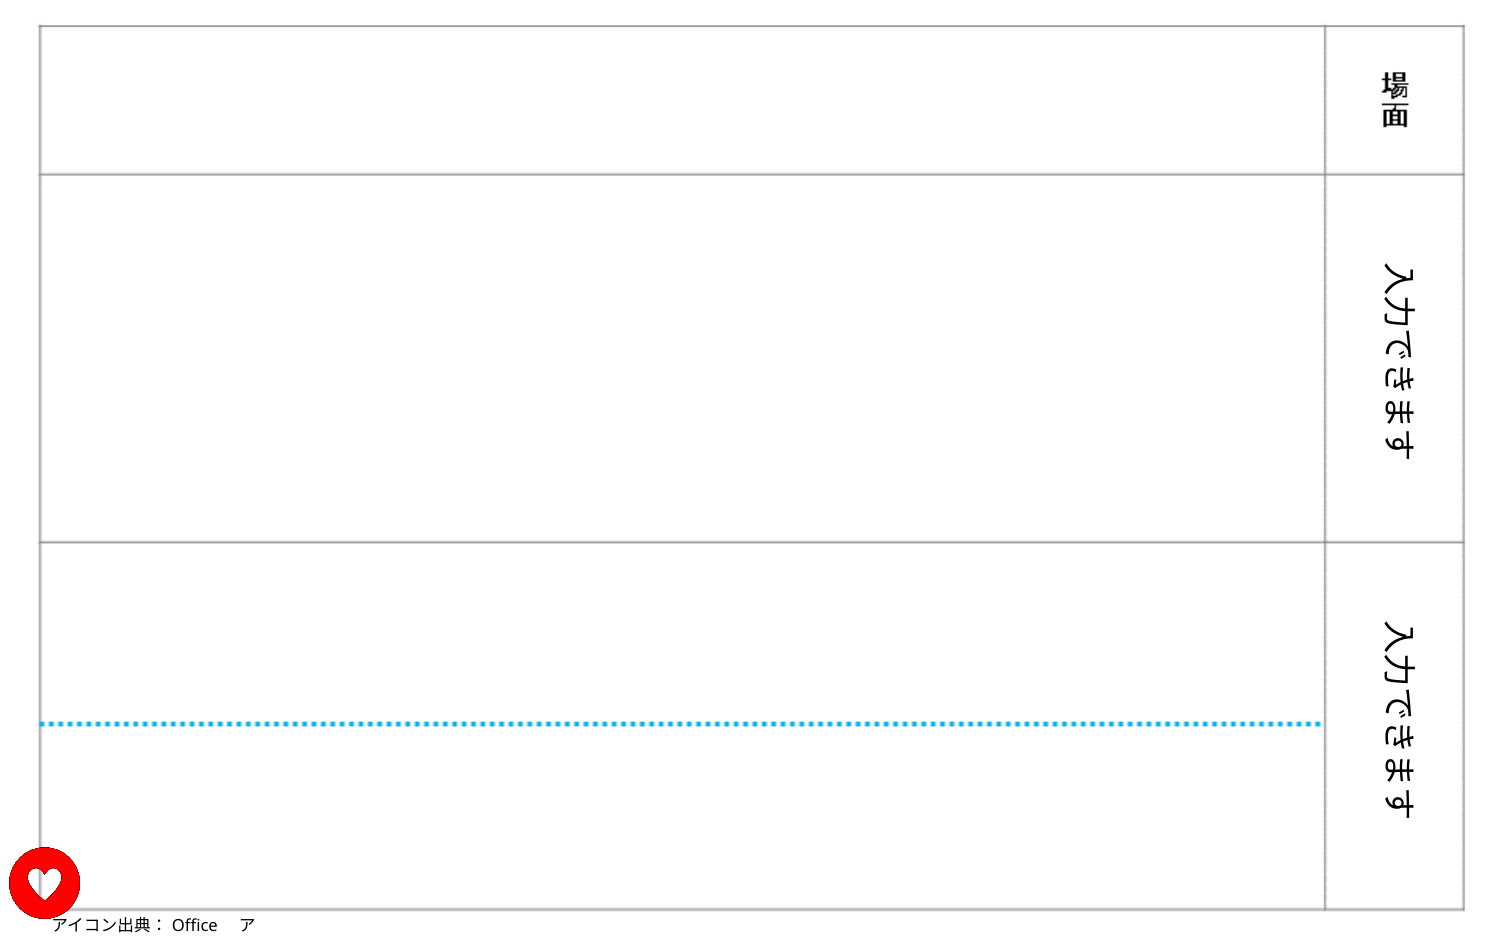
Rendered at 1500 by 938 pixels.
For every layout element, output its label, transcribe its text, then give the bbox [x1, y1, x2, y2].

text_box アイコン出典：Office アイコン [36, 907, 286, 938]
picture [0, 0, 1500, 938]
text_box 入力できます [1357, 606, 1429, 863]
text_box 入力できます [1357, 247, 1429, 505]
